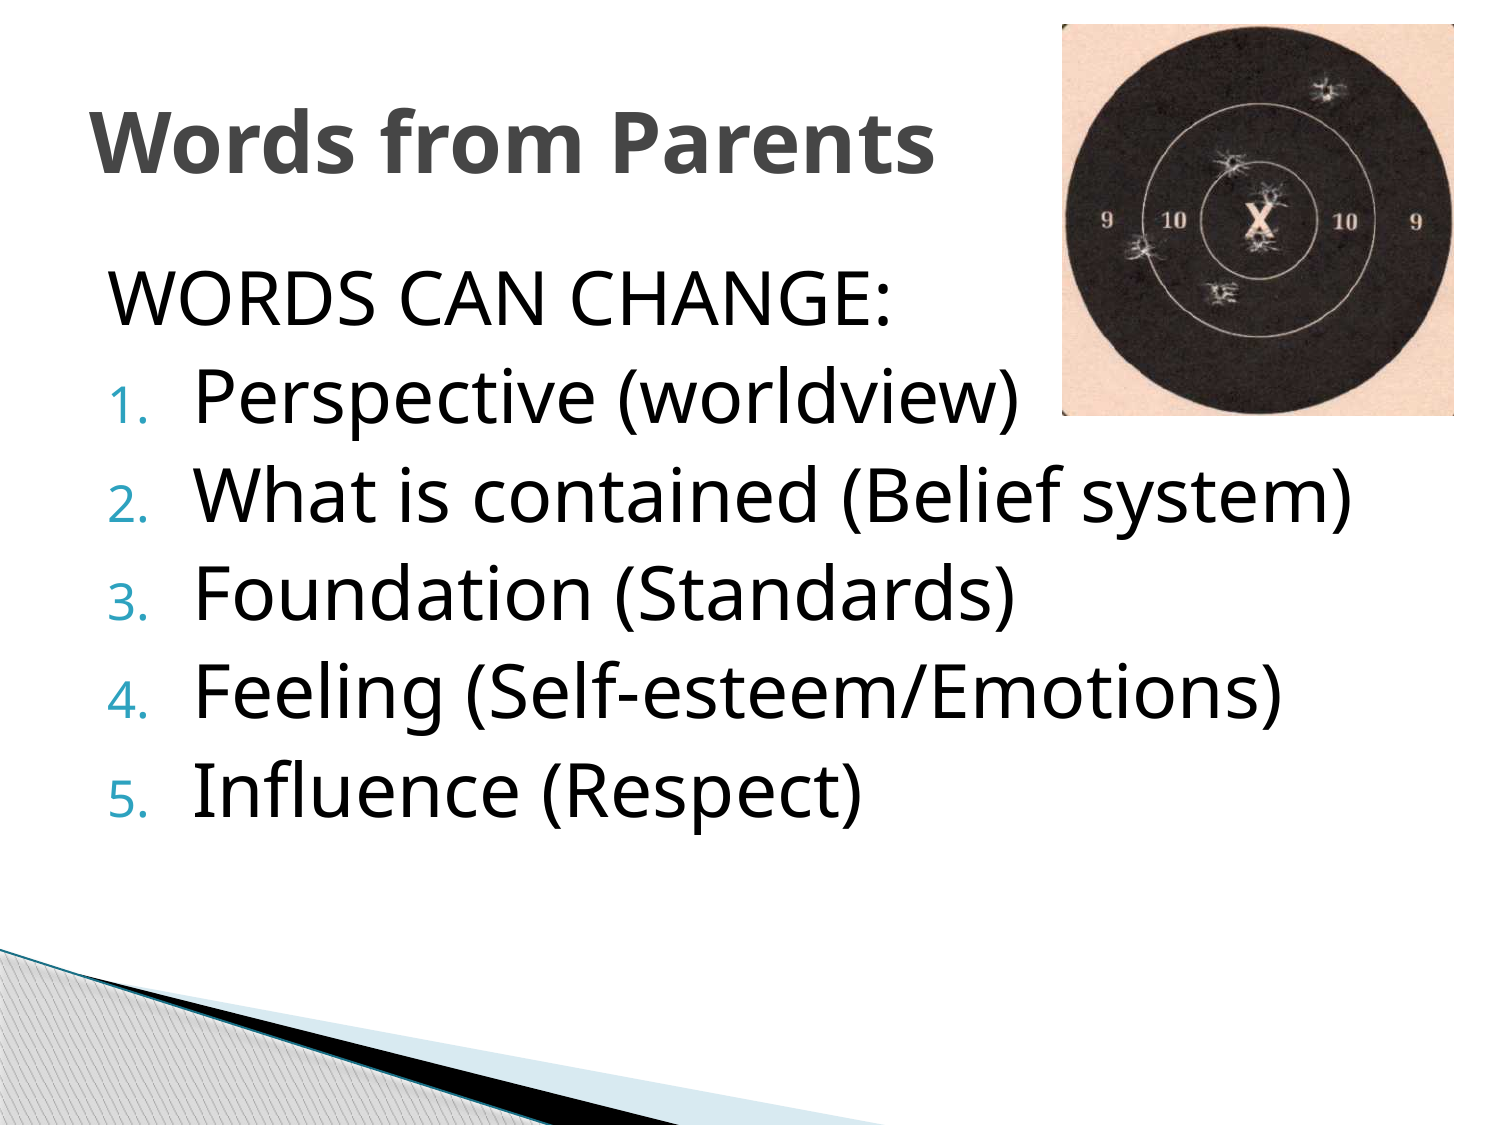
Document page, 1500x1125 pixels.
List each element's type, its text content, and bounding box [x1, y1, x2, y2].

title Words from Parents [75, 45, 1056, 233]
picture [1062, 24, 1454, 416]
list WORDS CAN CHANGE: Perspective (worldview) What is contained (Belief system) Foundation (Standards) Feeling (Self-esteem/Emotions) Influence (Respect) [75, 243, 1425, 986]
